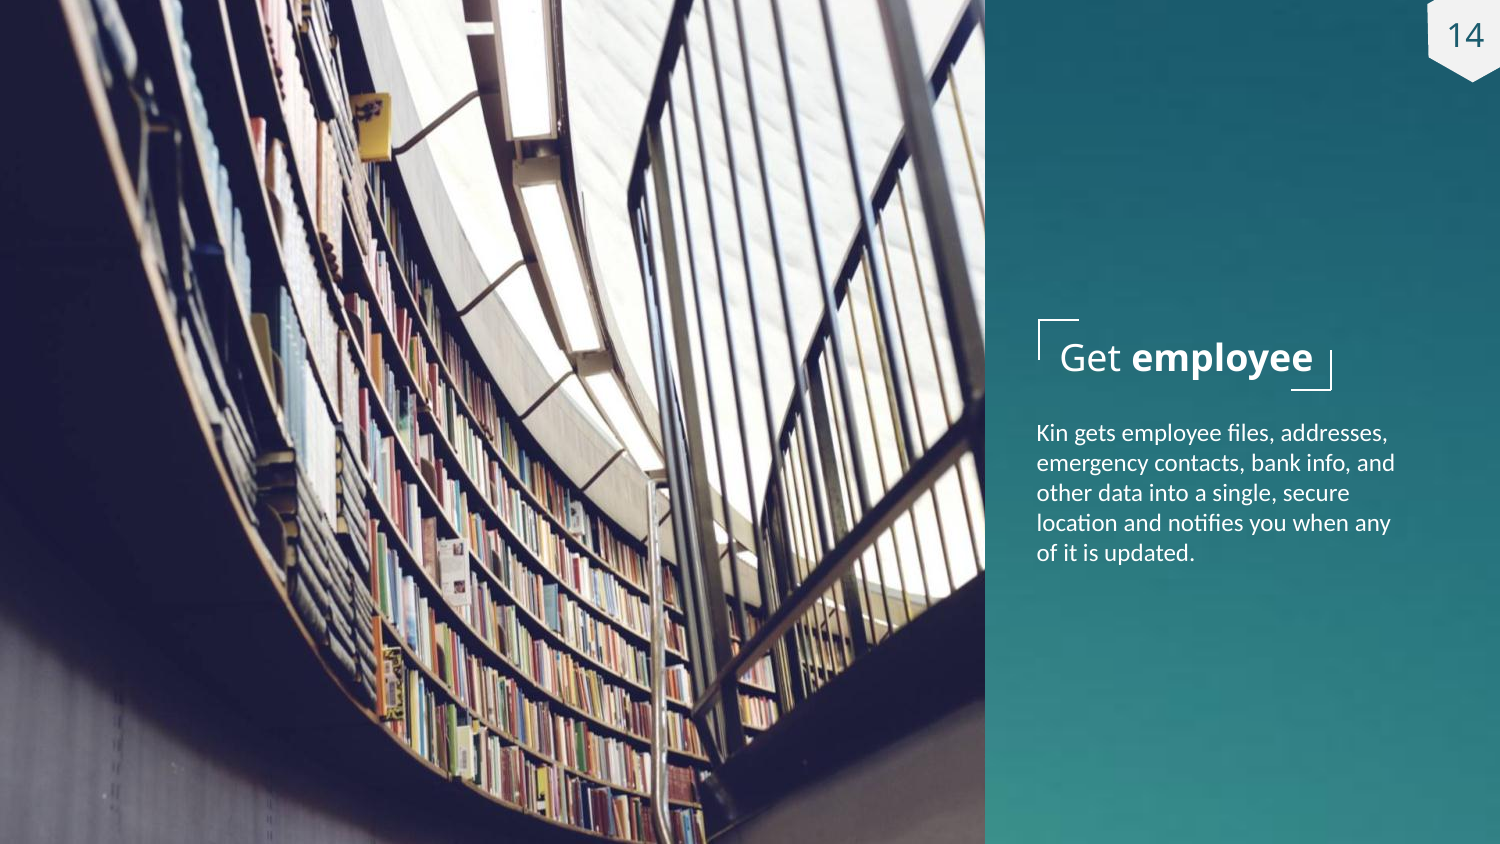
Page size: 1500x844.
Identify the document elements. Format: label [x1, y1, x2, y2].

picture [0, 0, 1500, 844]
text_box [1021, 319, 1427, 576]
